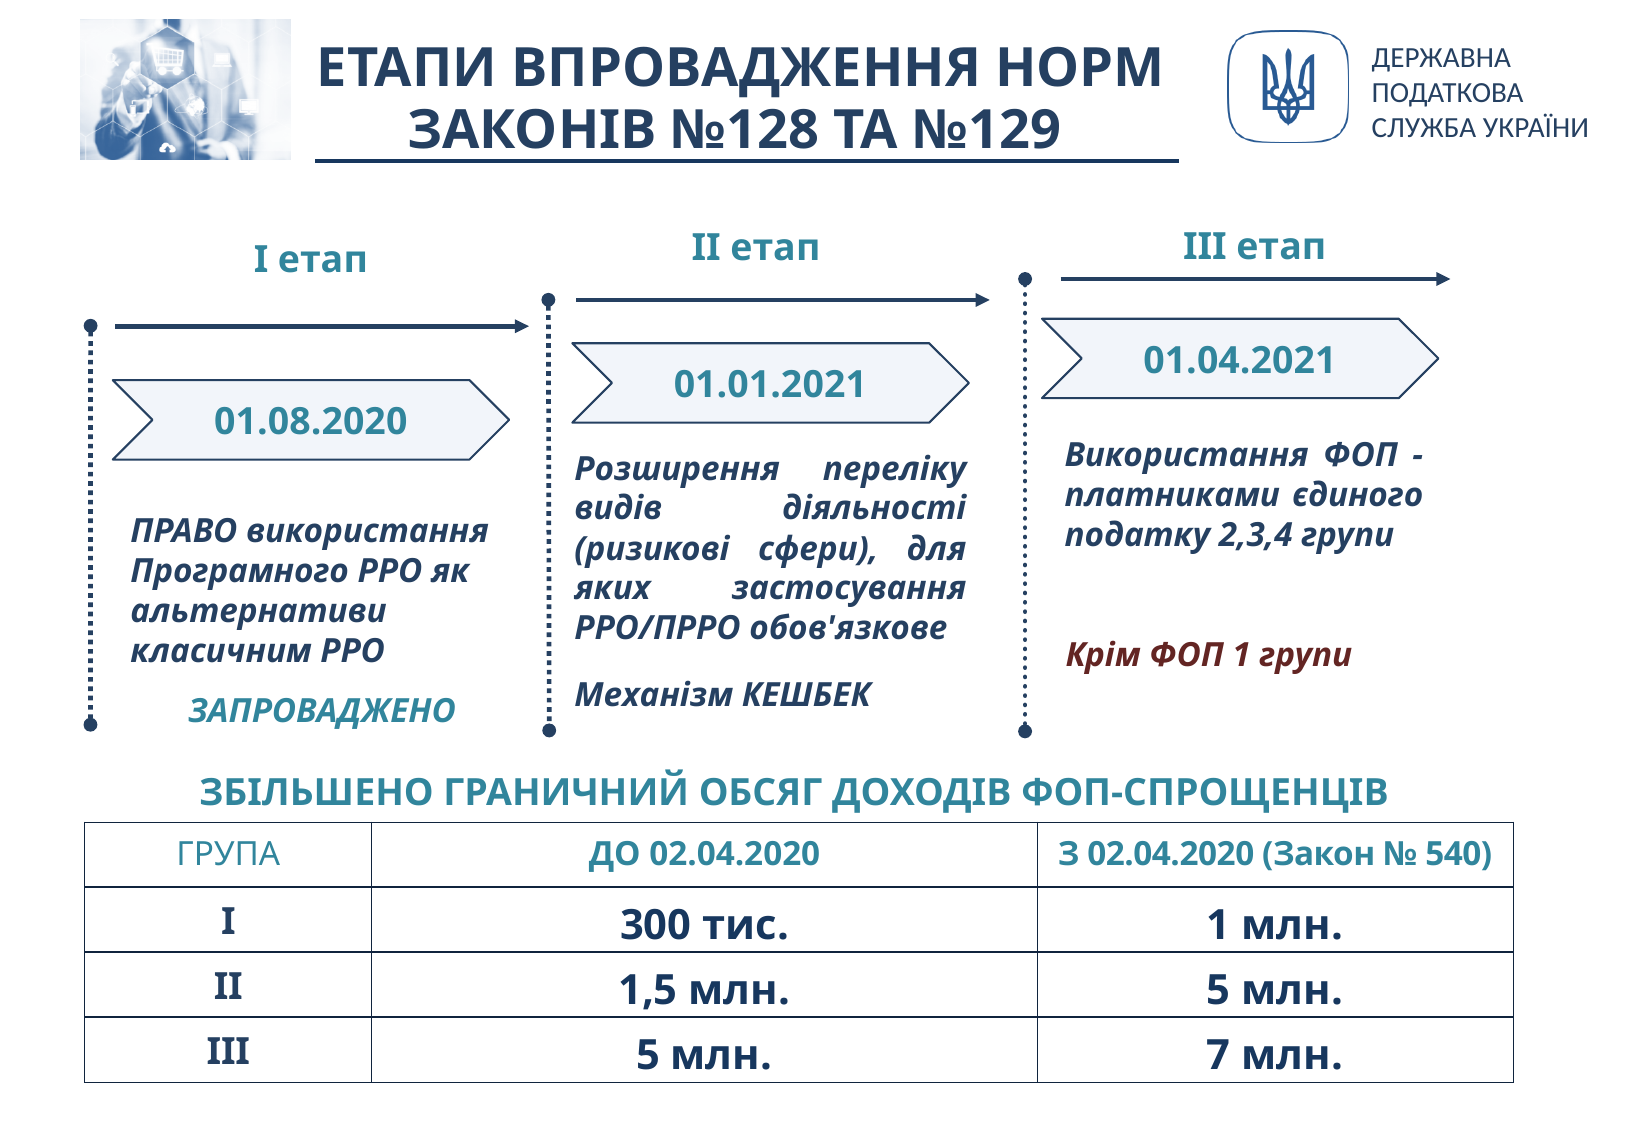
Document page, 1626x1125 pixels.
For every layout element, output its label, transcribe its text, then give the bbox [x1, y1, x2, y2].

text_box І етап [173, 219, 457, 296]
table_cell 5 млн. [372, 1018, 1037, 1082]
text_box Розширення переліку видів діяльності (ризикові сфери), для яких застосування РРО/ПРРО обов'язкове Механізм КЕШБЕК [559, 439, 982, 720]
table_header ДО 02.04.2020 [372, 829, 1037, 886]
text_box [1227, 30, 1605, 143]
table_header ГРУПА [85, 823, 371, 886]
text_box ПРАВО використання Програмного РРО як альтернативи класичним РРО ЗАПРОВАДЖЕНО [115, 502, 529, 737]
text_box ІІІ етап [1117, 218, 1401, 271]
text_box ІІ етап [619, 208, 903, 284]
table_cell І [85, 888, 371, 951]
table_cell IІІ [85, 1018, 371, 1082]
table_cell 7 млн. [1038, 1018, 1513, 1082]
table_cell 5 млн. [1038, 953, 1513, 1016]
text_box ЕТАПИ ВПРОВАДЖЕННЯ НОРМ ЗАКОНІВ №128 ТА №129 [296, 40, 1203, 157]
picture [79, 18, 292, 160]
text_box Крім ФОП 1 групи [1042, 625, 1408, 681]
table_cell 300 тис. [372, 888, 1037, 951]
table_cell 1 млн. [1038, 888, 1513, 951]
text_box Використання ФОП - платниками єдиного податку 2,3,4 групи [1049, 425, 1439, 561]
table_cell ІІ [85, 953, 371, 1016]
text_box 01.08.2020 [110, 378, 512, 462]
table_cell 1,5 млн. [372, 953, 1037, 1016]
table_header З 02.04.2020 (Закон № 540) [1038, 823, 1513, 886]
text_box 01.01.2021 [570, 341, 972, 425]
text_box ЗБІЛЬШЕНО ГРАНИЧНИЙ ОБСЯГ ДОХОДІВ ФОП-СПРОЩЕНЦІВ [138, 753, 1461, 829]
text_box 01.04.2021 [1040, 316, 1441, 401]
